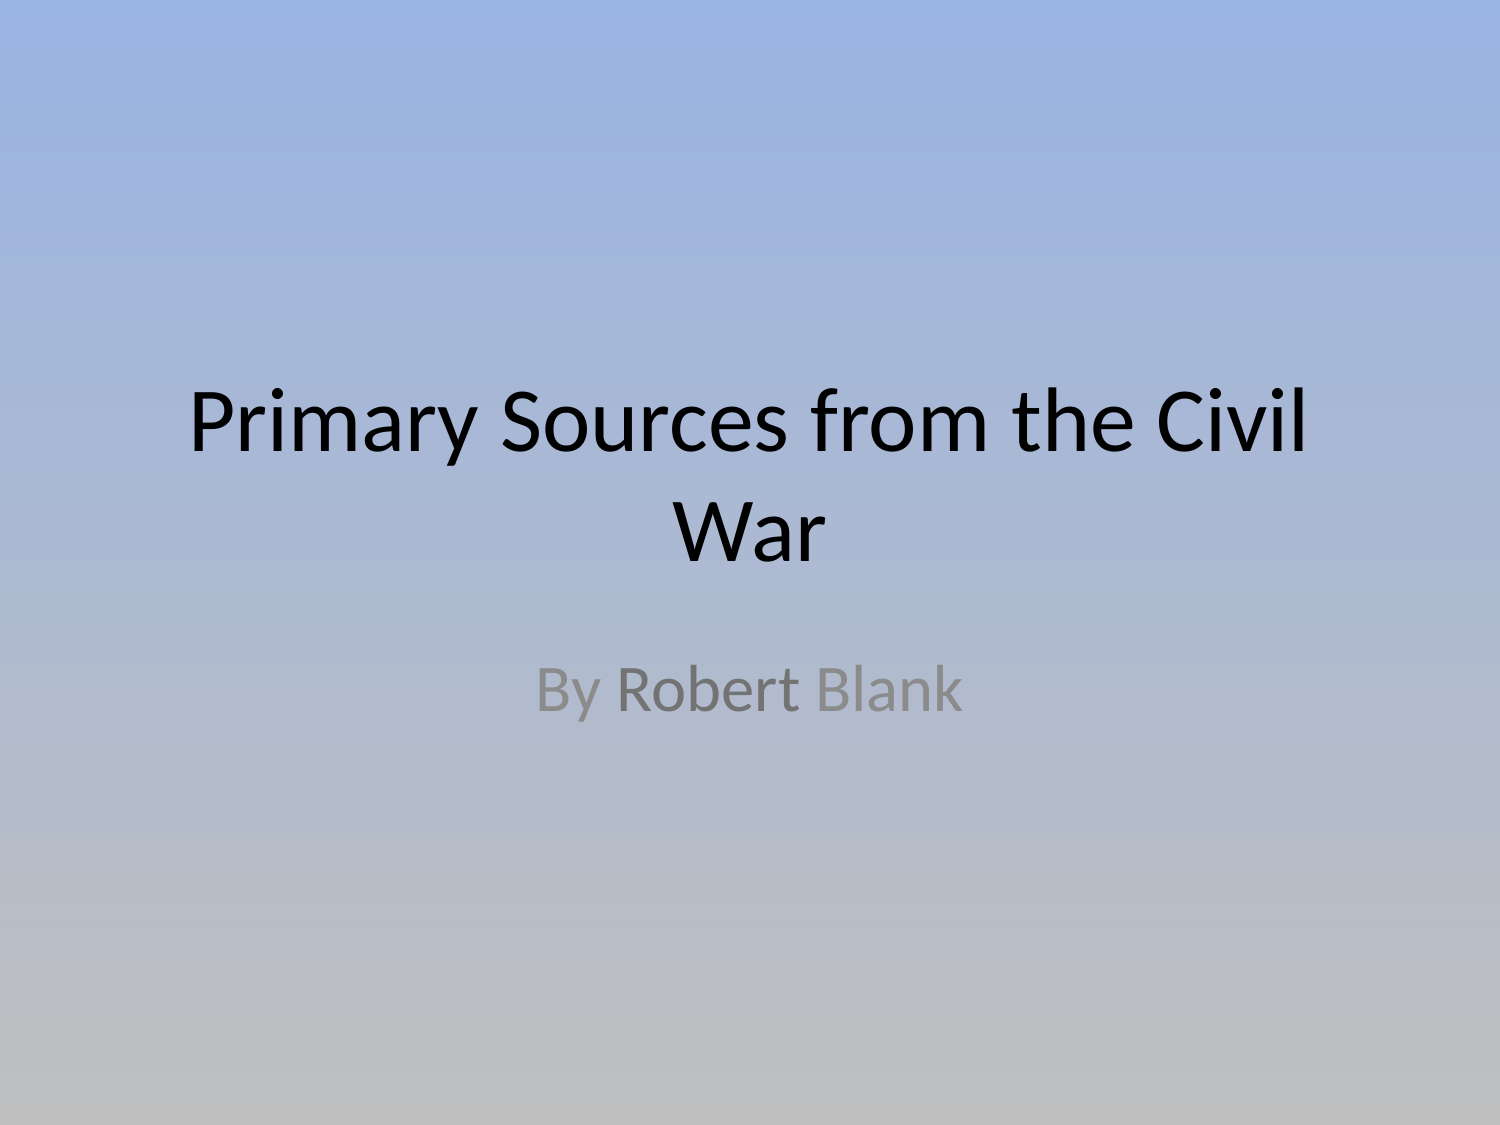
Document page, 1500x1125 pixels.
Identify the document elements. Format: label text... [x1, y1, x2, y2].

subtitle By Robert Blank [225, 637, 1275, 925]
title Primary Sources from the Civil War [112, 349, 1388, 591]
